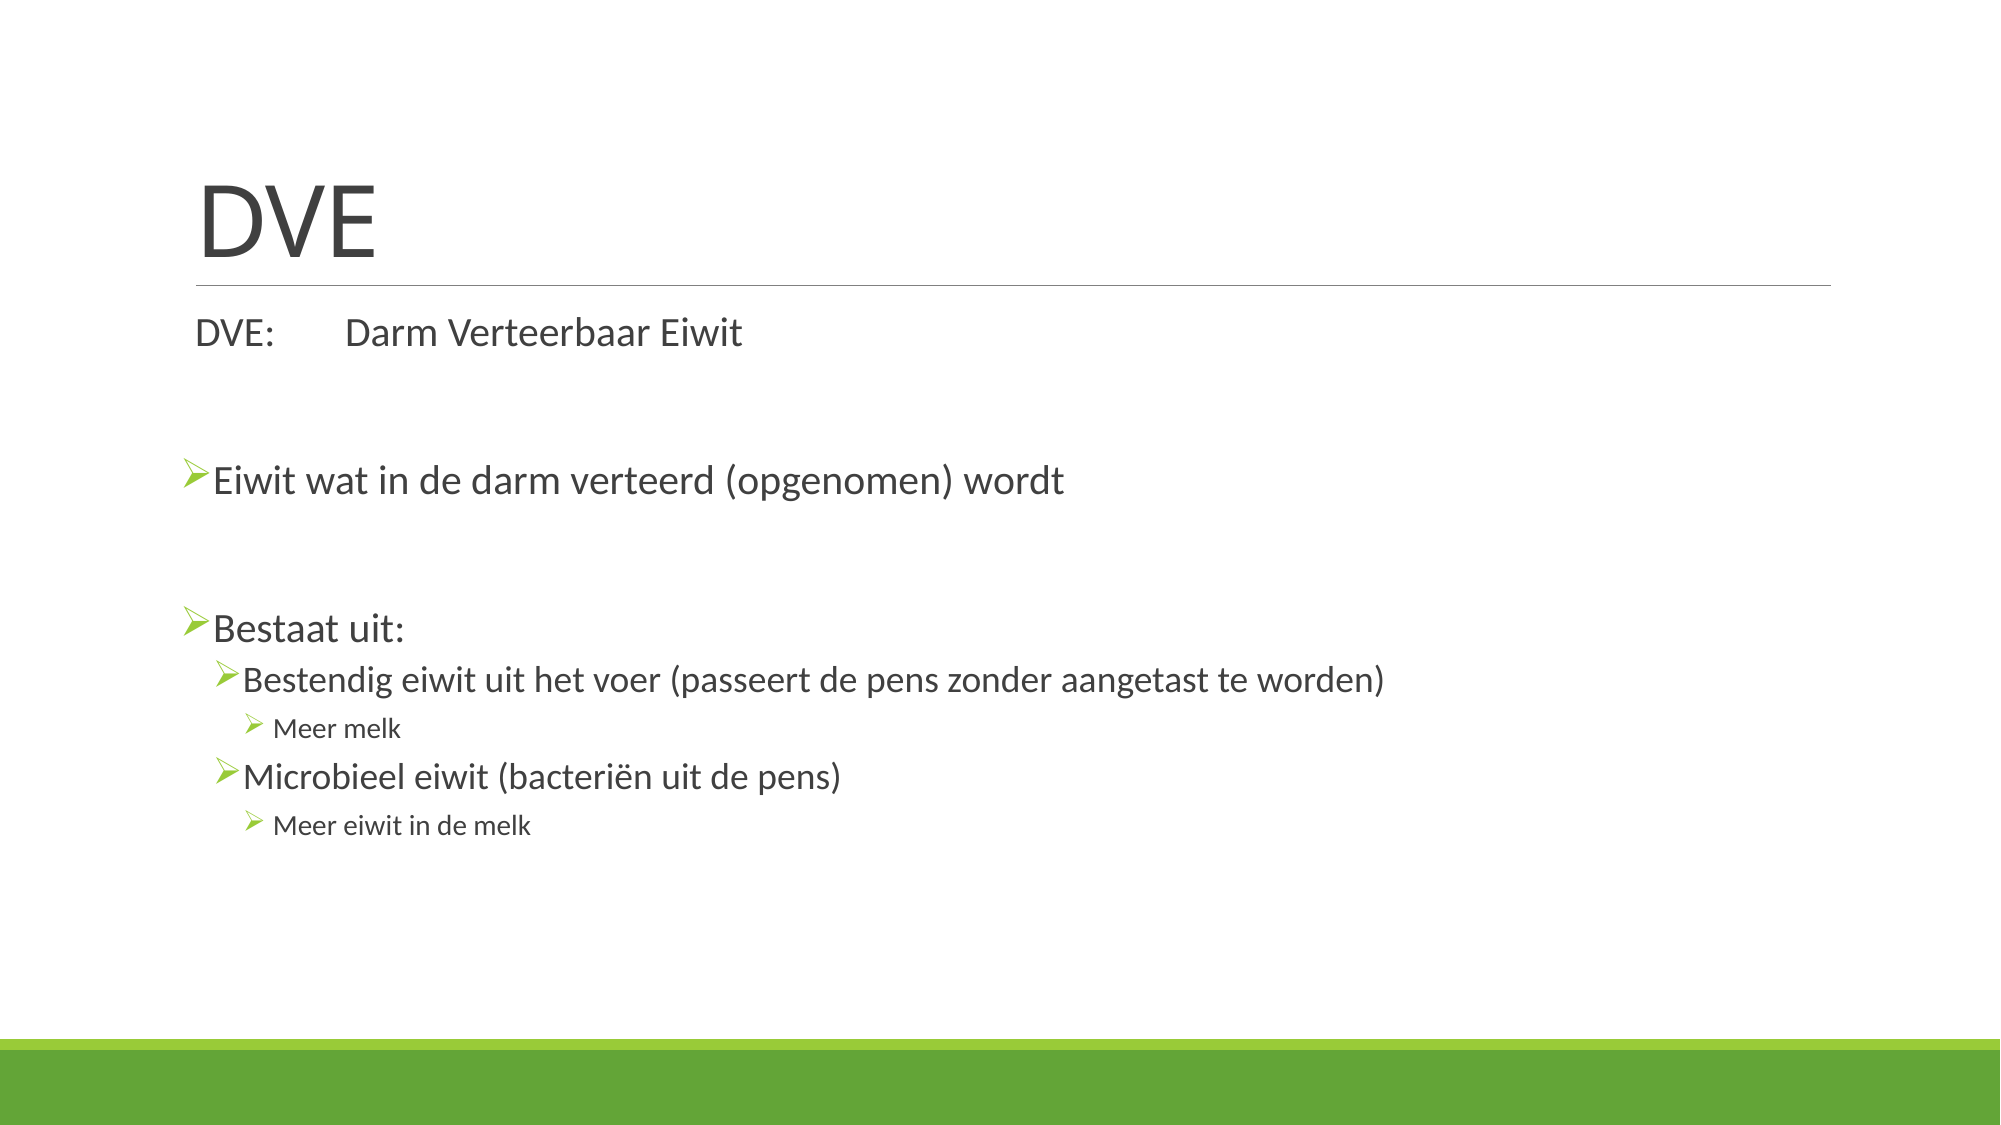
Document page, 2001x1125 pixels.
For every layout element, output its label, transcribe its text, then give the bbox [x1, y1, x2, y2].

list DVE: Darm Verteerbaar Eiwit Eiwit wat in de darm verteerd (opgenomen) wordt Bestaat uit: Bestendig eiwit uit het voer (passeert de pens zonder aangetast te worden) Meer melk Microbieel eiwit (bacteriën uit de pens) Meer eiwit in de melk [180, 302, 1830, 963]
title DVE [180, 47, 1830, 285]
